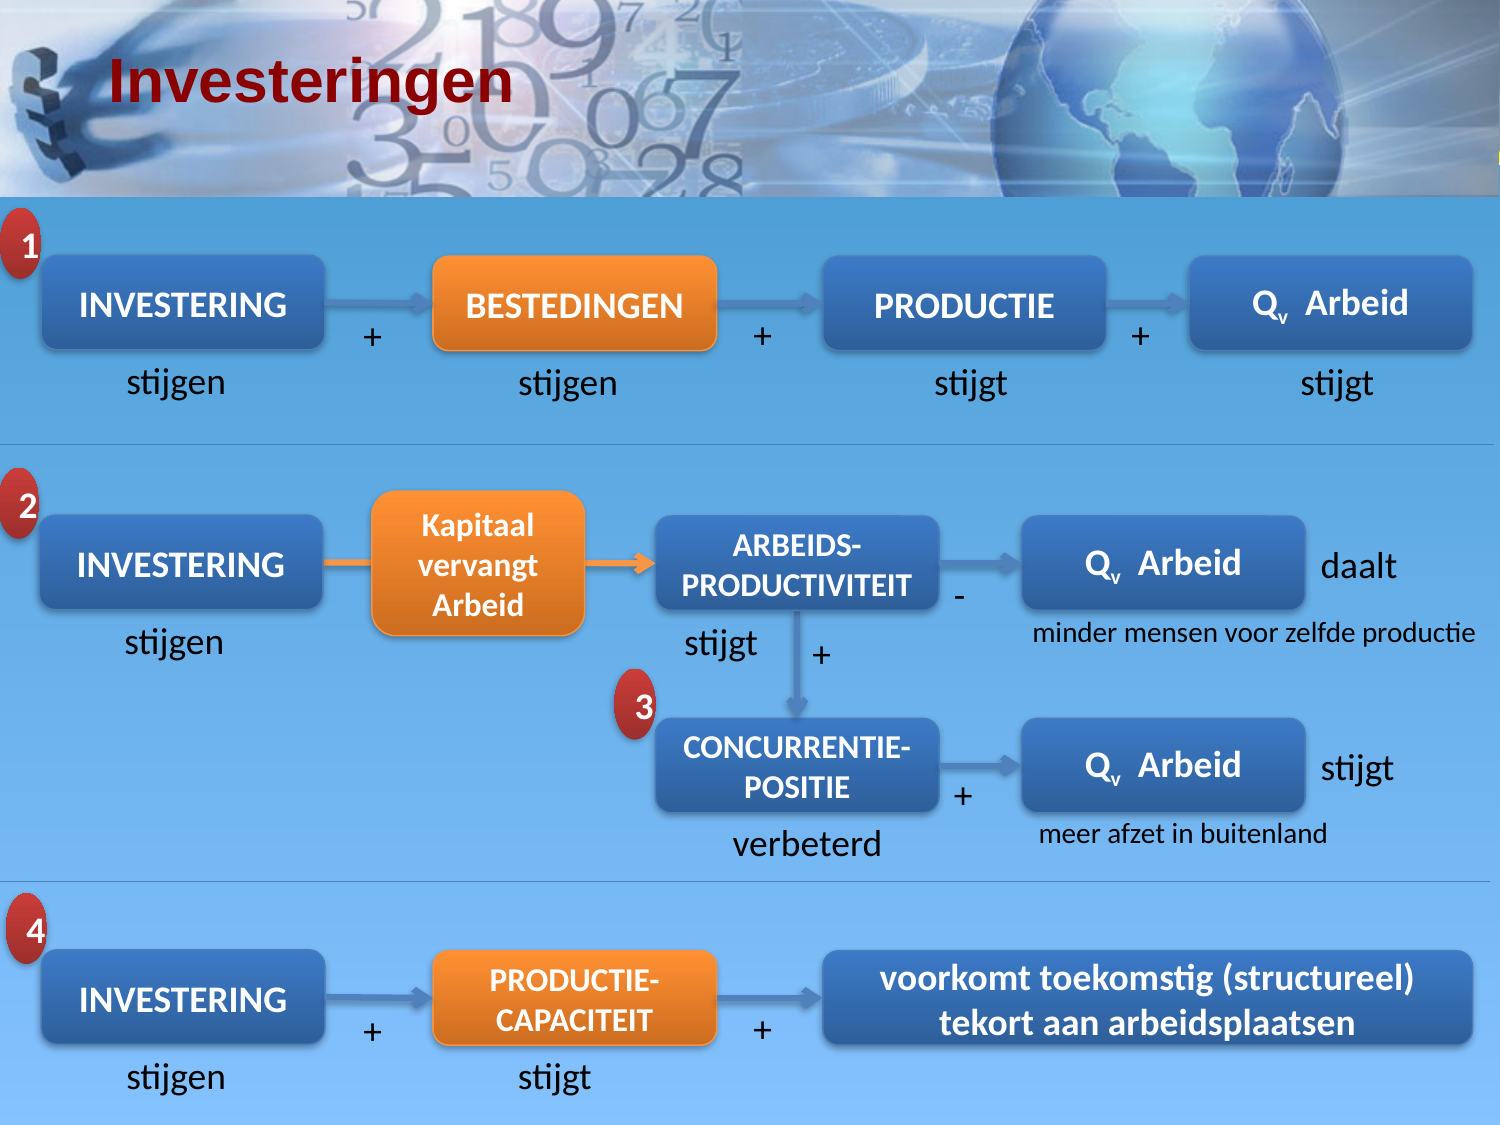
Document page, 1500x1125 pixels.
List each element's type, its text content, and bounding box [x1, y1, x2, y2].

picture [0, 0, 1500, 197]
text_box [0, 444, 1495, 672]
title Investeringen [93, 34, 1121, 120]
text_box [0, 207, 1473, 412]
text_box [0, 881, 1491, 1107]
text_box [613, 679, 1411, 873]
